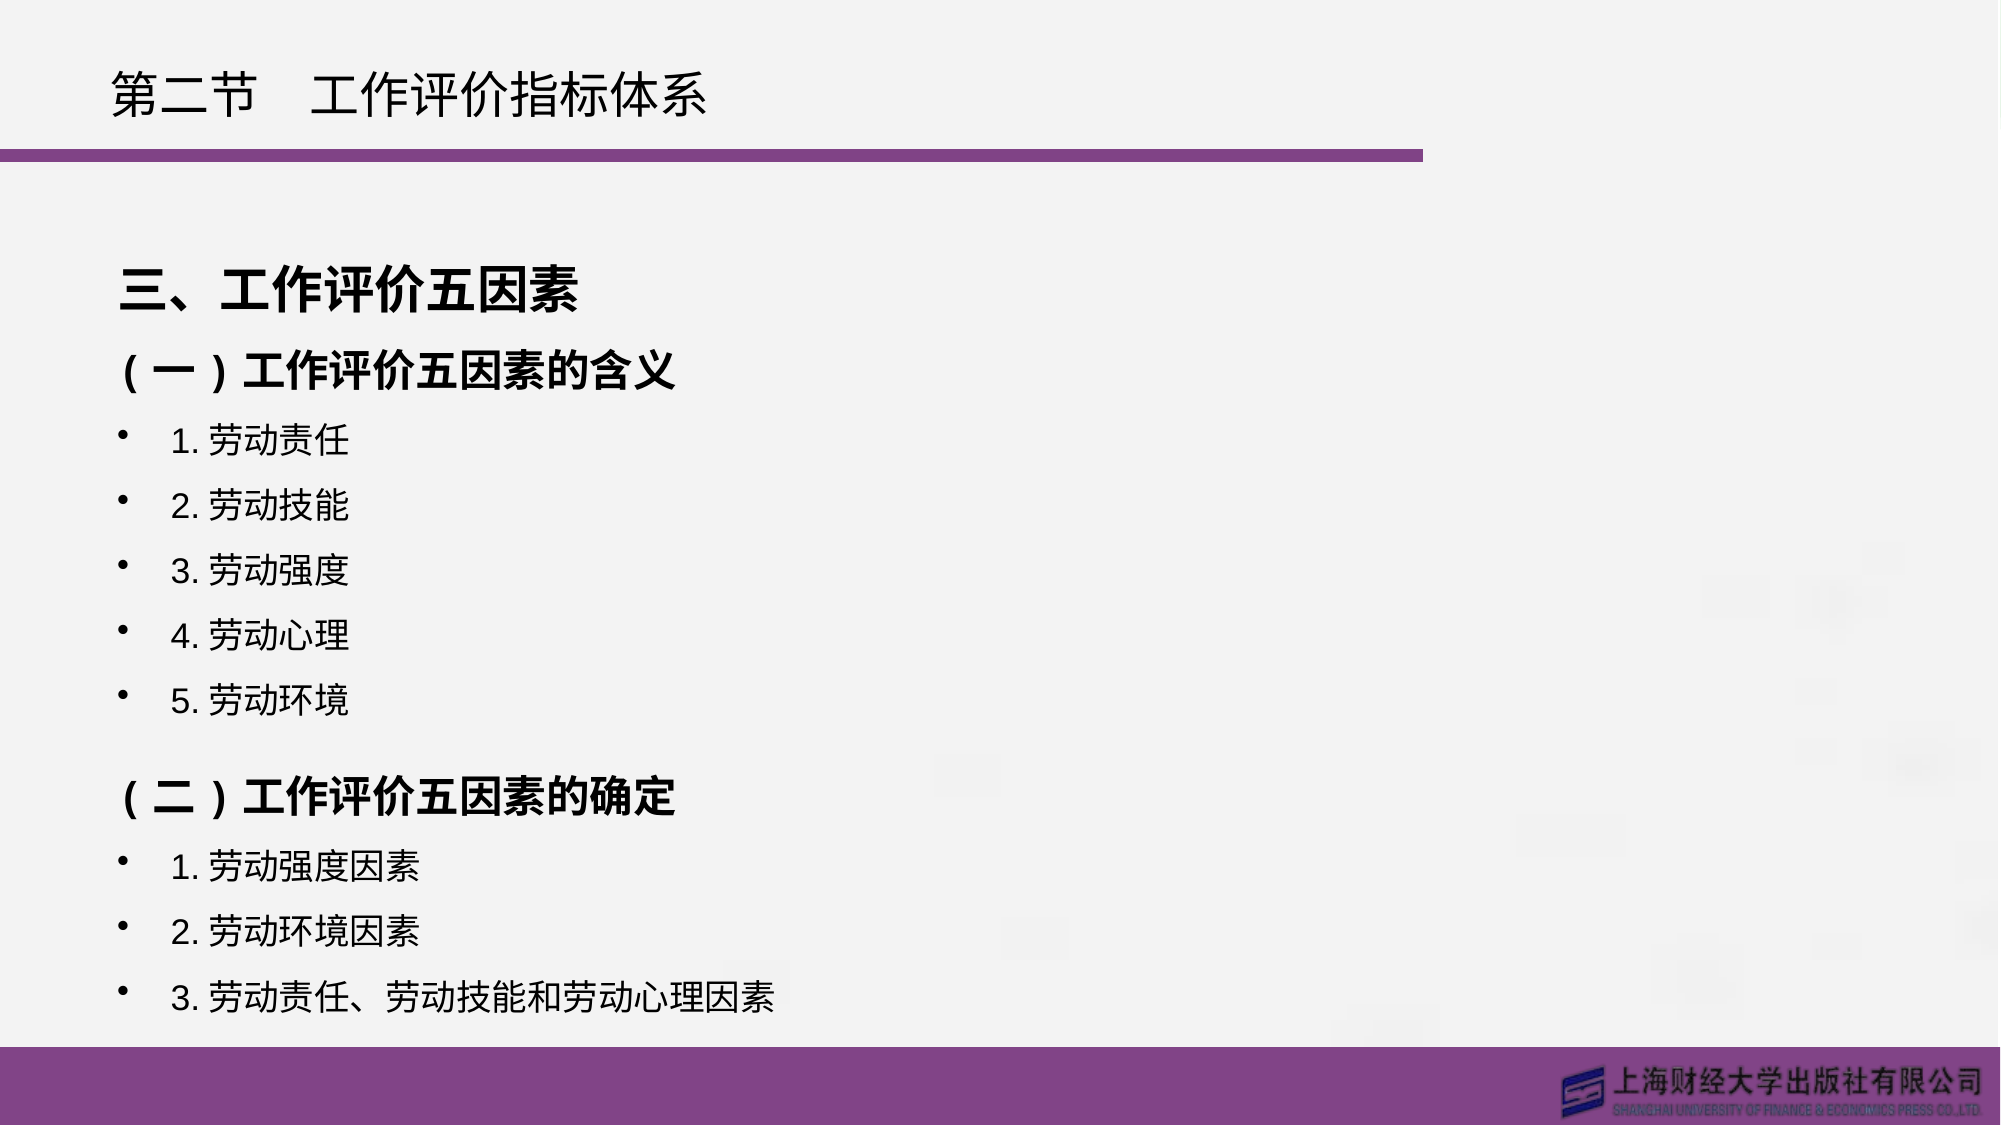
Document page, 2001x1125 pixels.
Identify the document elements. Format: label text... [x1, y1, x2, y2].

list 三、工作评价五因素 (一)工作评价五因素的含义 1.劳动责任 2.劳动技能 3.劳动强度 4.劳动心理 5.劳动环境 (二)工作评价五因素的确定 1.劳动强度因素 2.劳动环境因素 3.劳动责任、劳动技能和劳动心理因素 [102, 233, 1898, 1032]
picture [0, 0, 2001, 1125]
title 第二节 工作评价指标体系 [94, 42, 1451, 146]
